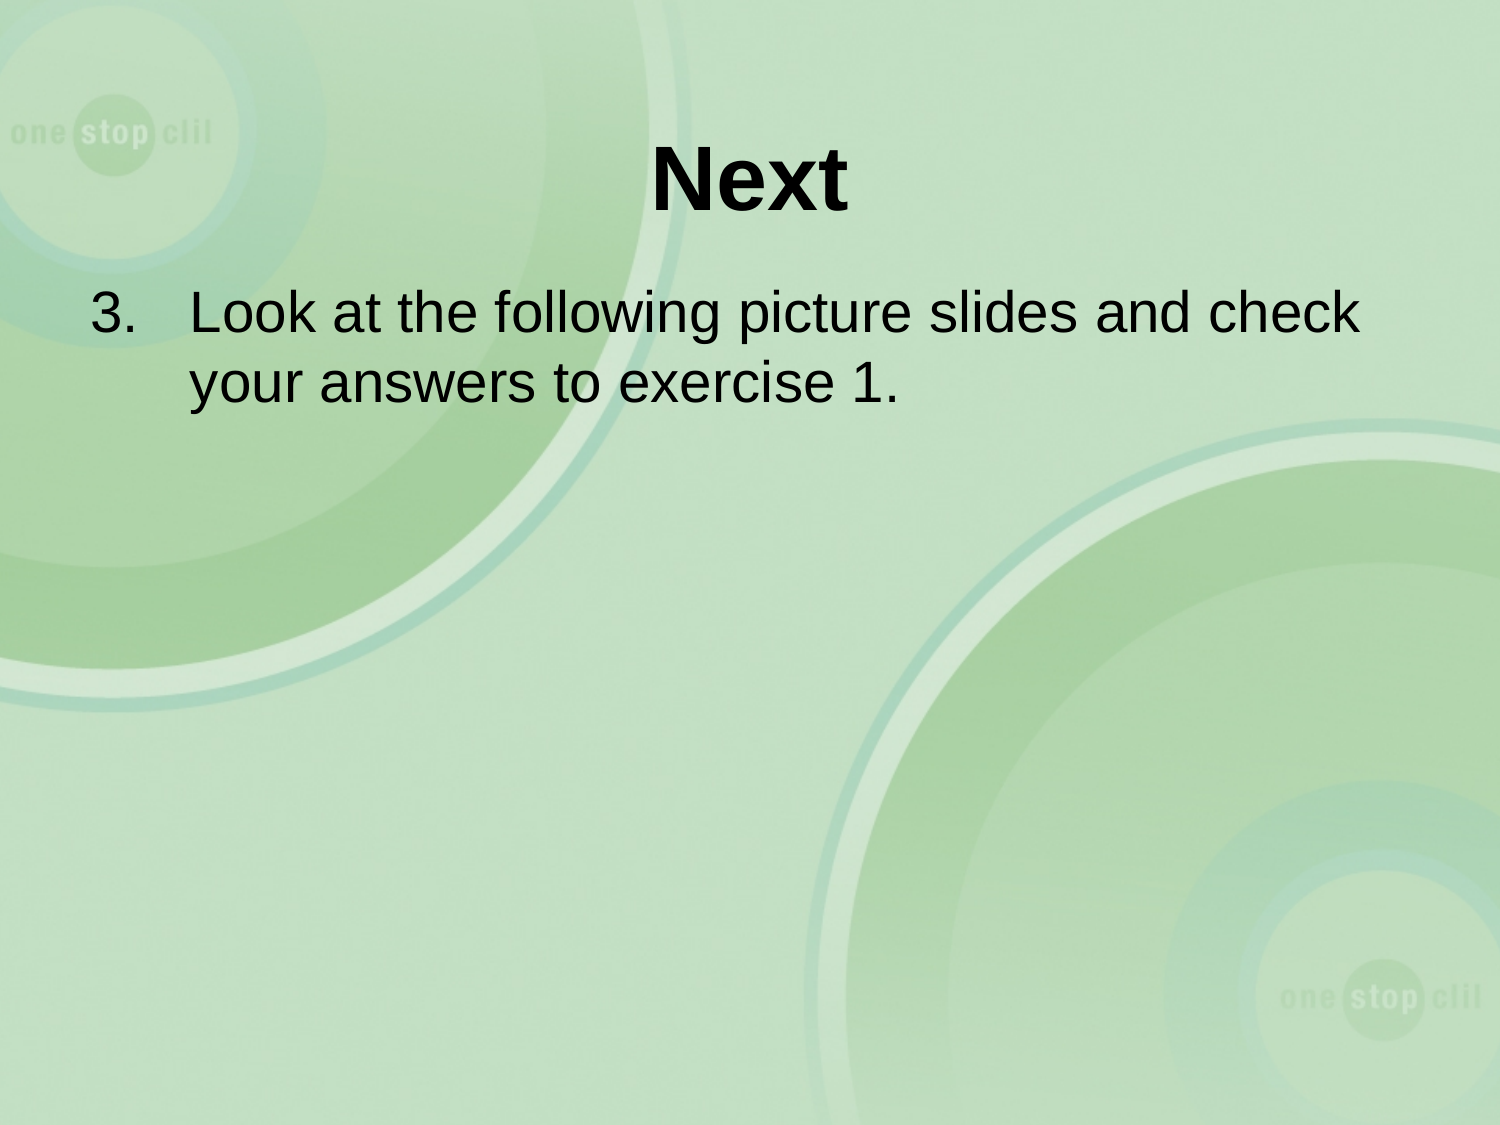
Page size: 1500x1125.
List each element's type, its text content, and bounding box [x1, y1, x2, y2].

title Next [75, 79, 1425, 267]
list Look at the following picture slides and check your answers to exercise 1. [75, 267, 1425, 1010]
picture [0, 0, 1500, 1125]
